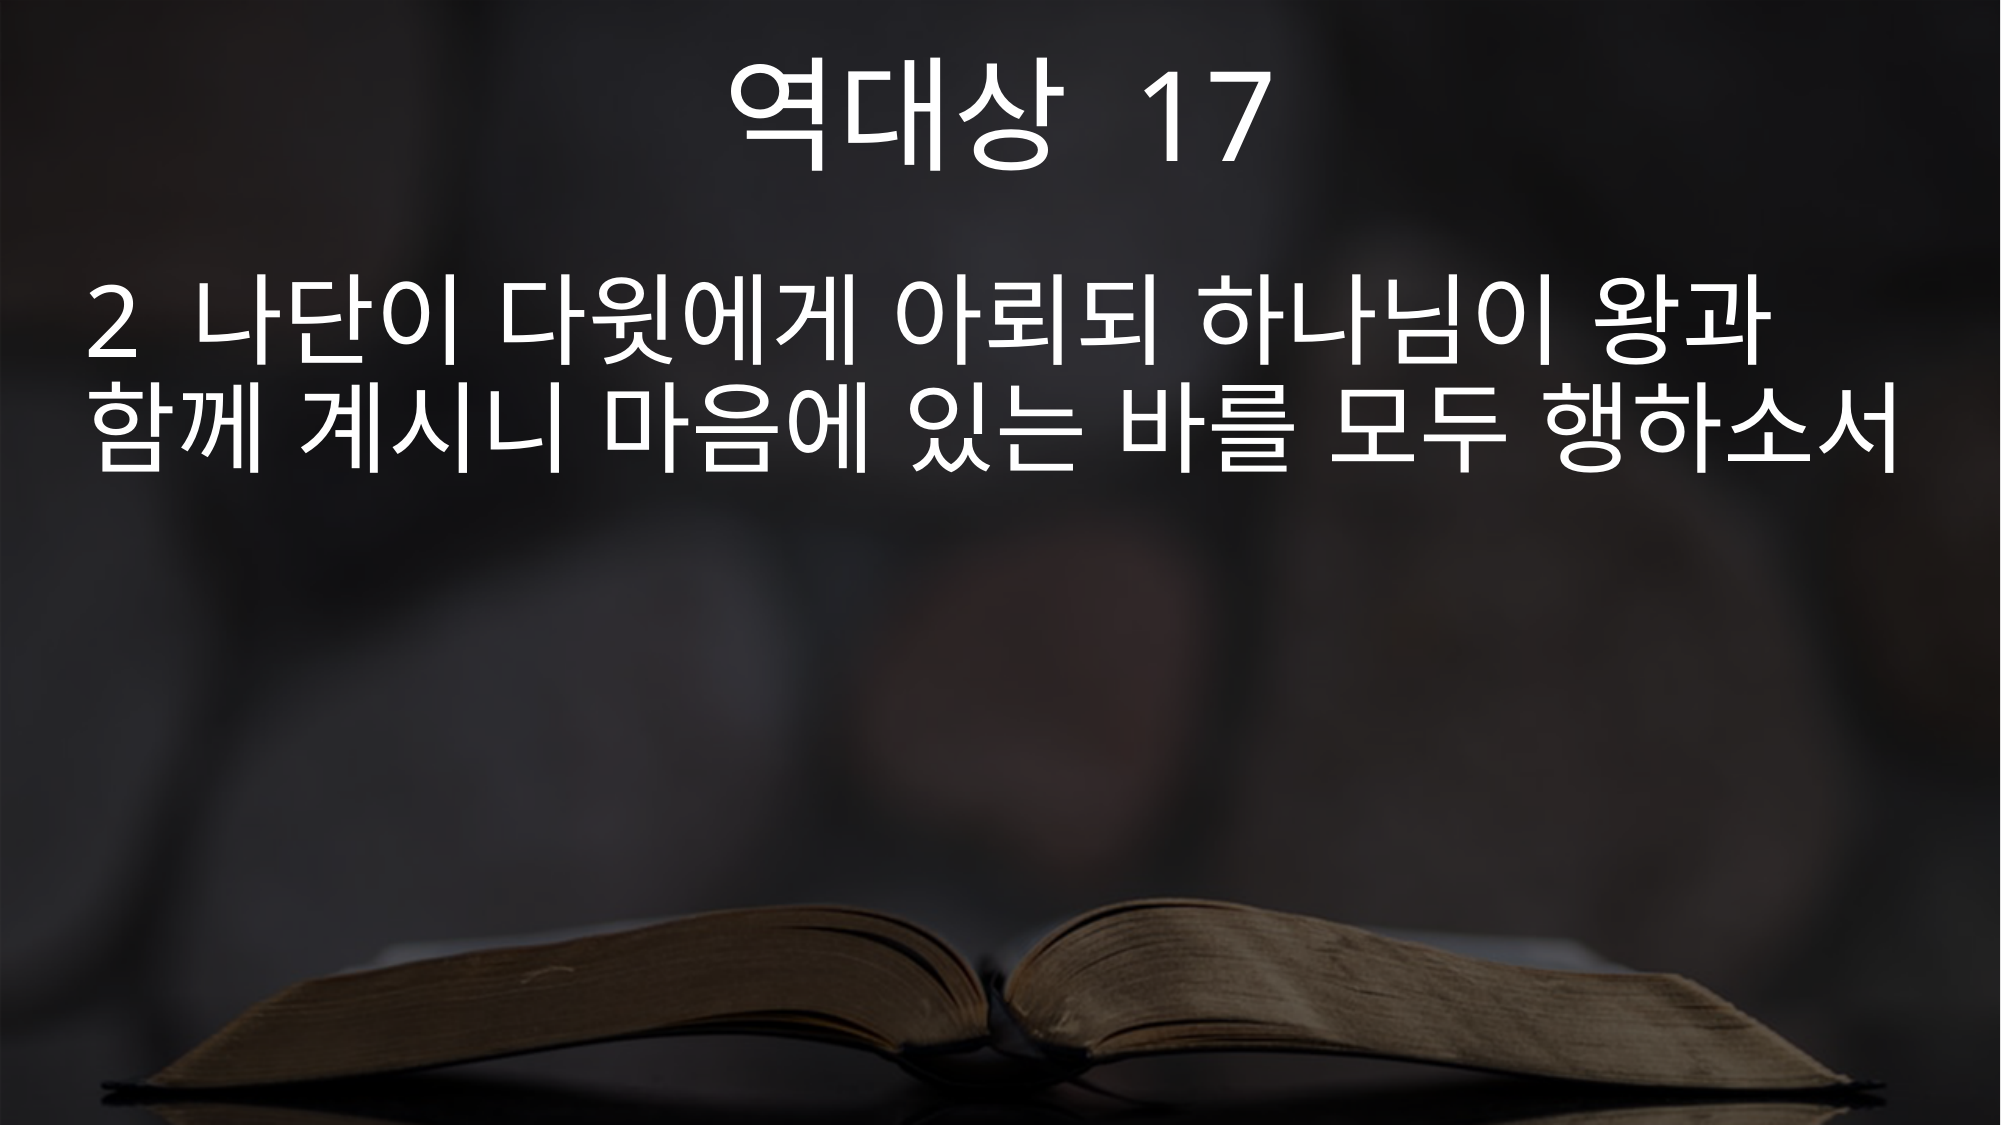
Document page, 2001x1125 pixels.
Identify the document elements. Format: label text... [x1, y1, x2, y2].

footer 역대상 17 [0, 32, 2000, 192]
list 2 나단이 다윗에게 아뢰되 하나님이 왕과 함께 계시니 마음에 있는 바를 모두 행하소서 [69, 263, 1953, 423]
picture [0, 0, 2001, 1125]
